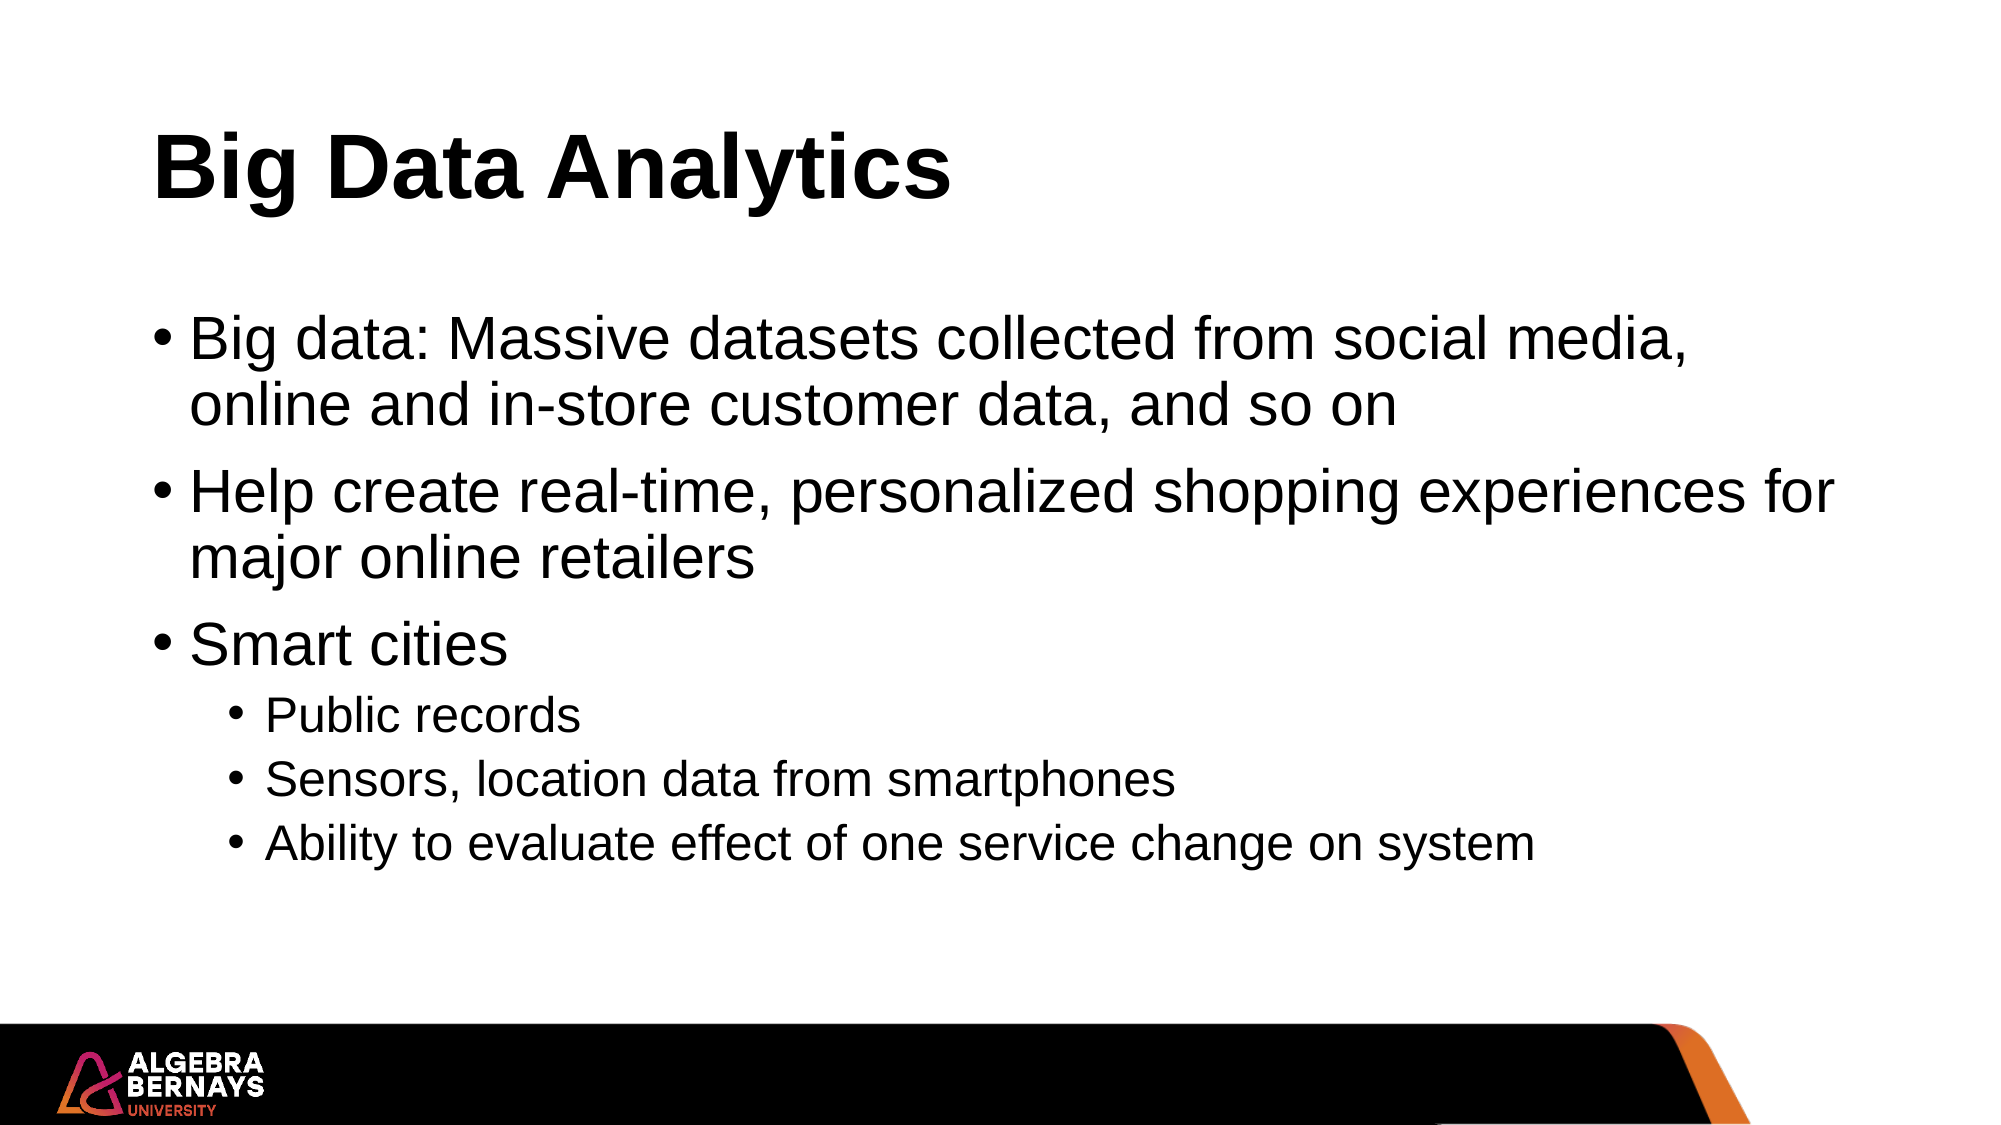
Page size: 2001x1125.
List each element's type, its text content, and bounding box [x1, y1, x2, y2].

list Big data: Massive datasets collected from social media, online and in-store customer data, and so on Help create real-time, personalized shopping experiences for major online retailers Smart cities Public records Sensors, location data from smartphones Ability to evaluate effect of one service change on system [137, 299, 1863, 953]
picture [0, 1023, 1958, 1125]
title Big Data Analytics [137, 67, 1863, 271]
